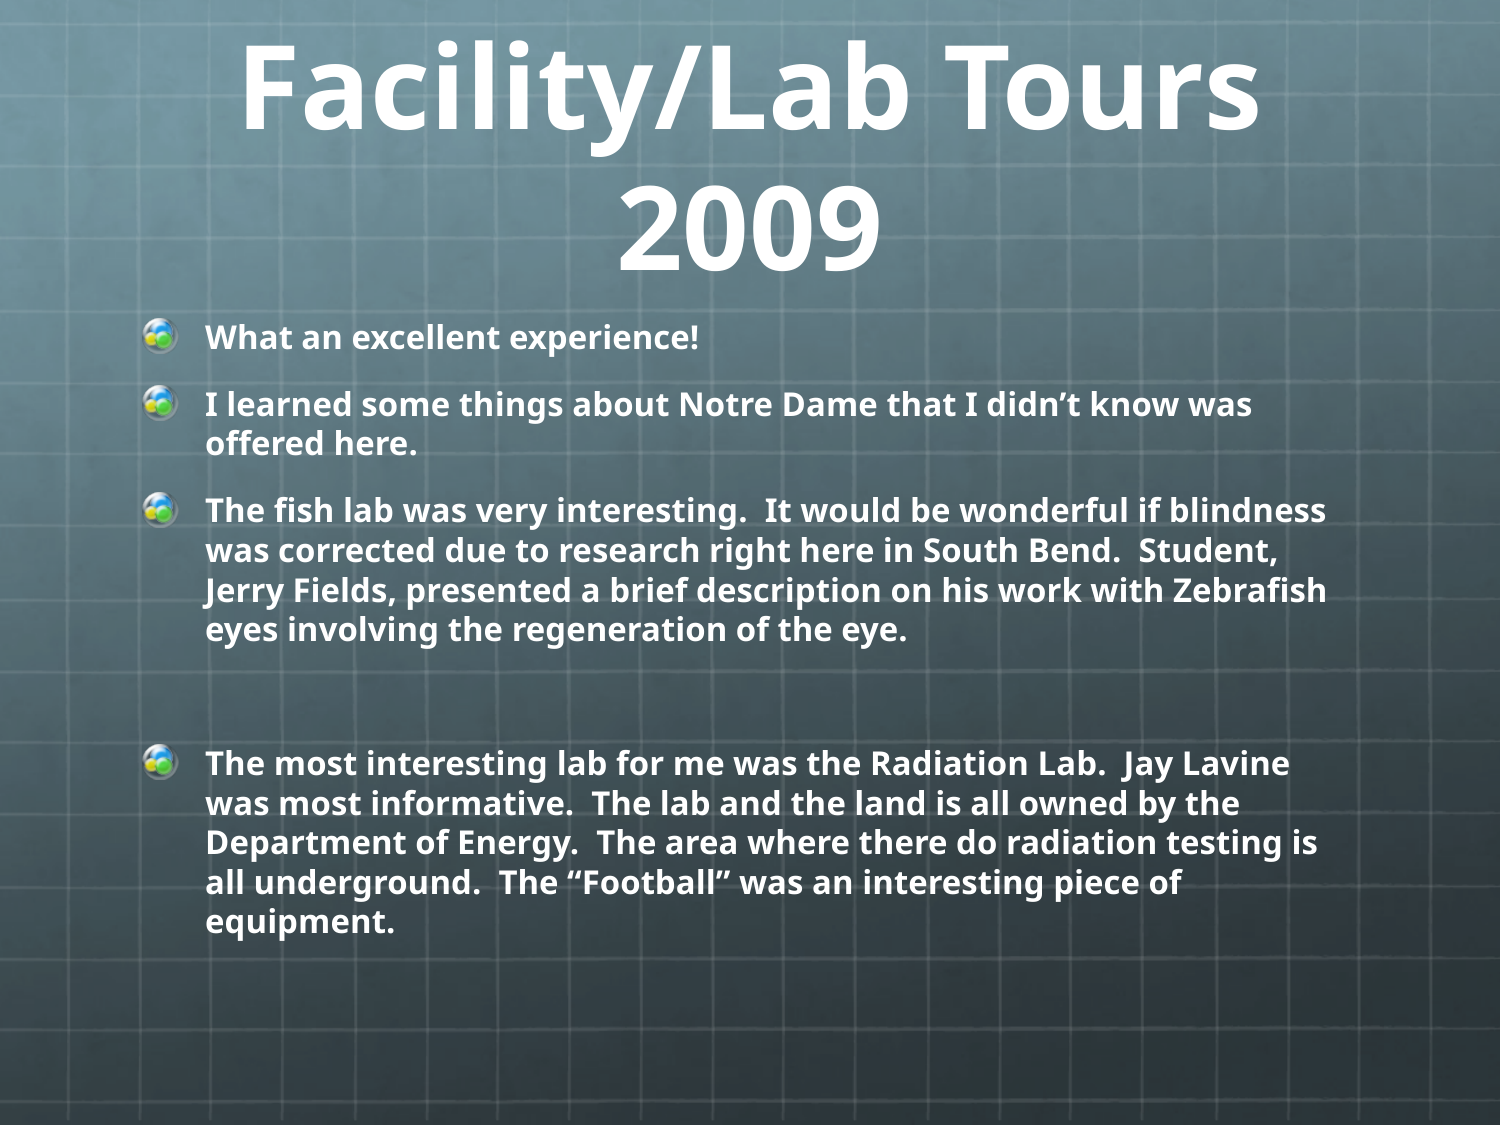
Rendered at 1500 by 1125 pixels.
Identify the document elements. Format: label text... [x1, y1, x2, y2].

list What an excellent experience! I learned some things about Notre Dame that I didn’t know was offered here. The fish lab was very interesting. It would be wonderful if blindness was corrected due to research right here in South Bend. Student, Jerry Fields, presented a brief description on his work with Zebrafish eyes involving the regeneration of the eye. The most interesting lab for me was the Radiation Lab. Jay Lavine was most informative. The lab and the land is all owned by the Department of Energy. The area where there do radiation testing is all underground. The “Football” was an interesting piece of equipment. [127, 308, 1372, 958]
title Facility/Lab Tours 2009 [127, 17, 1372, 289]
picture [0, 0, 1500, 1125]
